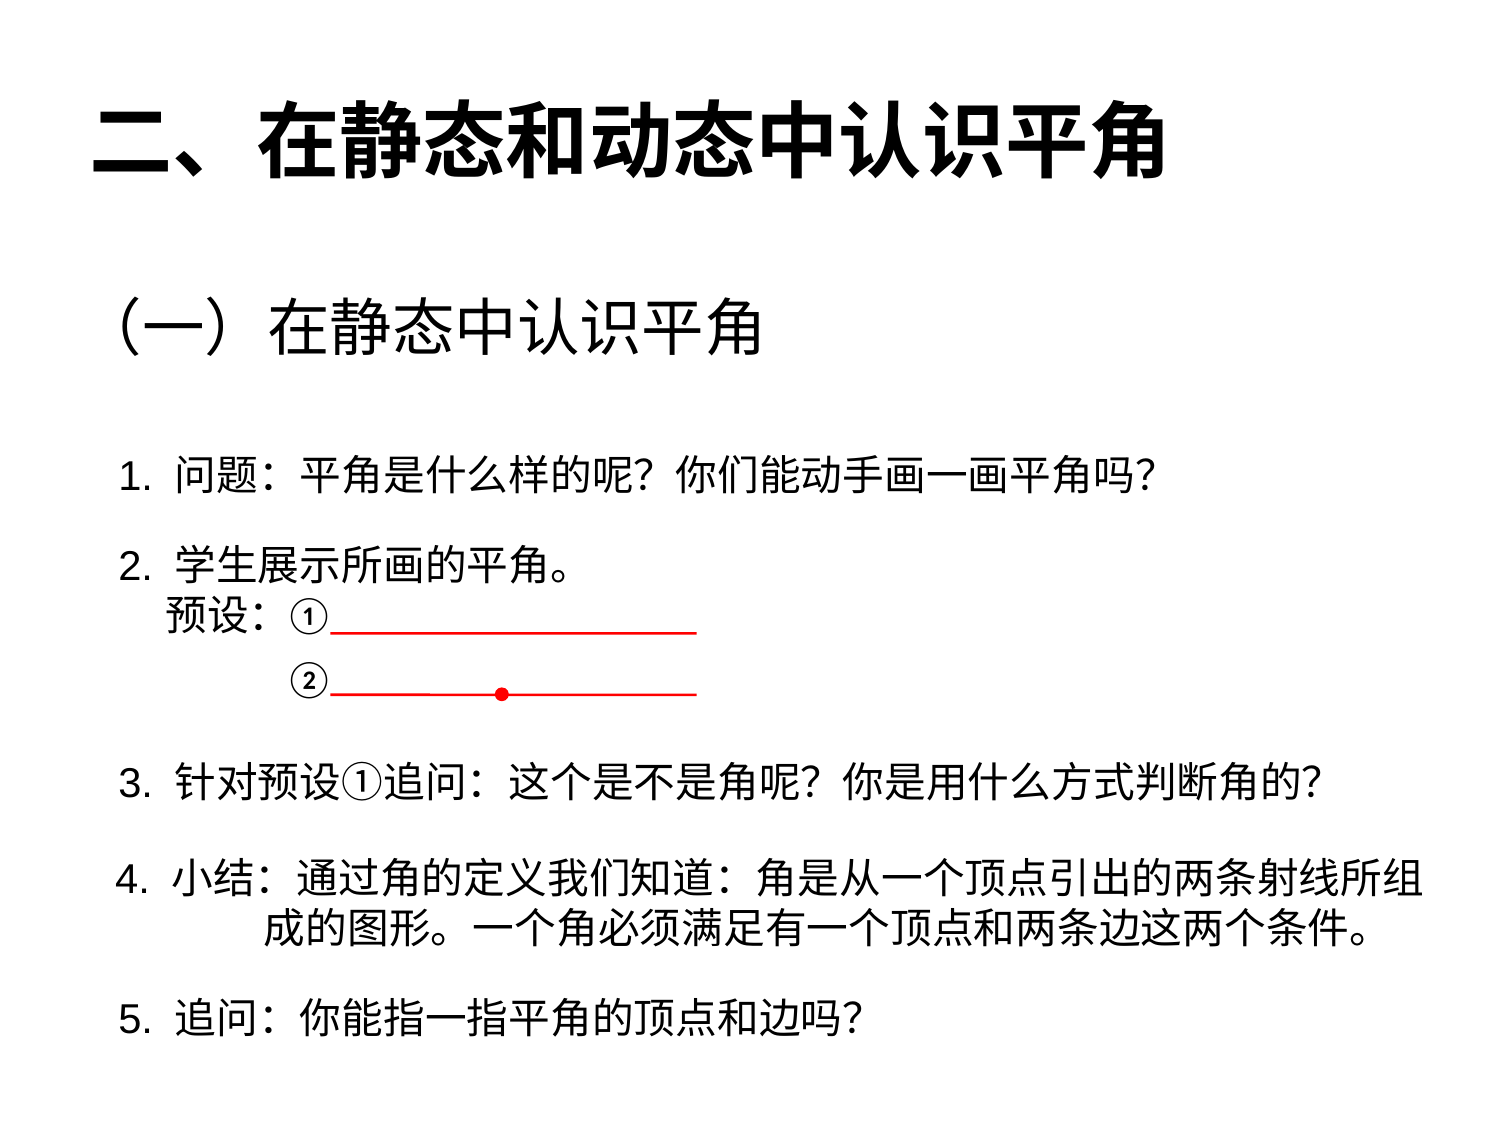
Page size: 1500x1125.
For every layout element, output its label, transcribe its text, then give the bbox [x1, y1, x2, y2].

text_box 3. 针对预设①追问：这个是不是角呢？你是用什么方式判断角的？ [103, 739, 1436, 822]
text_box 二、在静态和动态中认识平角 [75, 68, 1424, 208]
text_box （一）在静态中认识平角 [64, 278, 1341, 374]
text_box 4. 小结：通过角的定义我们知道：角是从一个顶点引出的两条射线所组 成的图形。一个角必须满足有一个顶点和两条边这两个条件。 [100, 823, 1500, 982]
text_box 1. 问题：平角是什么样的呢？你们能动手画一画平角吗？ [103, 432, 1264, 516]
text_box 2. 学生展示所画的平角。 预设： [103, 541, 1211, 636]
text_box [269, 583, 697, 724]
text_box 5. 追问：你能指一指平角的顶点和边吗？ [103, 982, 1391, 1059]
